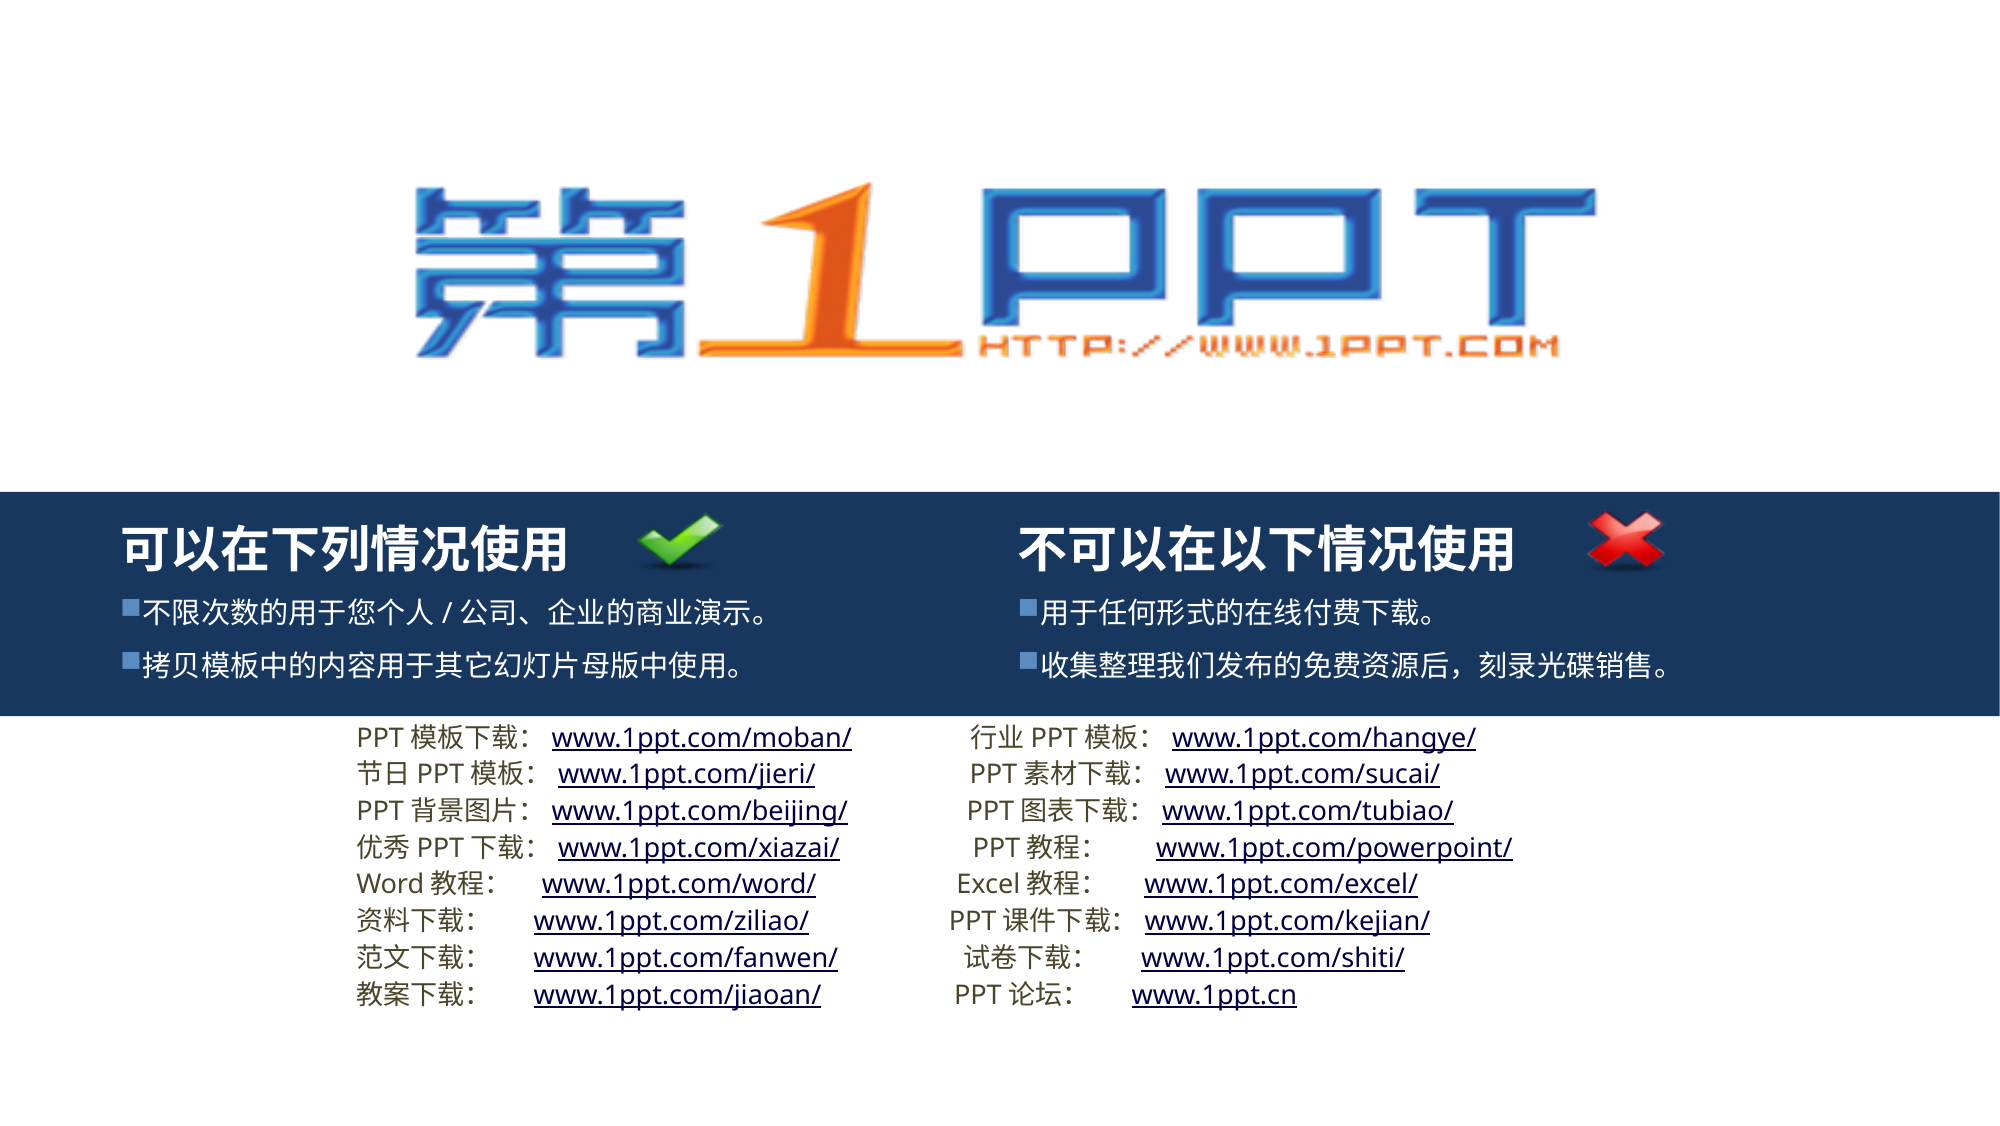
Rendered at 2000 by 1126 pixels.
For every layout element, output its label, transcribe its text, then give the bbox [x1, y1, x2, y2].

picture [1581, 507, 1669, 573]
text_box PPT模板下载：www.1ppt.com/moban/ 行业PPT模板：www.1ppt.com/hangye/ 节日PPT模板：www.1ppt.com/jieri/ PPT素材下载：www.1ppt.com/sucai/ PPT背景图片：www.1ppt.com/beijing/ PPT图表下载：www.1ppt.com/tubiao/ 优秀PPT下载：www.1ppt.com/xiazai/ PPT教程： www.1ppt.com/powerpoint/ Word教程： www.1ppt.com/word/ Excel教程： www.1ppt.com/excel/ 资料下载： www.1ppt.com/ziliao/ PPT课件下载：www.1ppt.com/kejian/ 范文下载： www.1ppt.com/fanwen/ 试卷下载： www.1ppt.com/shiti/ 教案下载： www.1ppt.com/jiaoan/ PPT论坛： www.1ppt.cn [336, 762, 1752, 1008]
picture [637, 507, 724, 573]
picture [179, 51, 1867, 492]
text_box 不可以在以下情况使用 用于任何形式的在线付费下载。 收集整理我们发布的免费资源后，刻录光碟销售。 [999, 508, 1898, 762]
text_box [0, 491, 2000, 717]
text_box 可以在下列情况使用 不限次数的用于您个人/公司、企业的商业演示。 拷贝模板中的内容用于其它幻灯片母版中使用。 [102, 508, 1000, 774]
